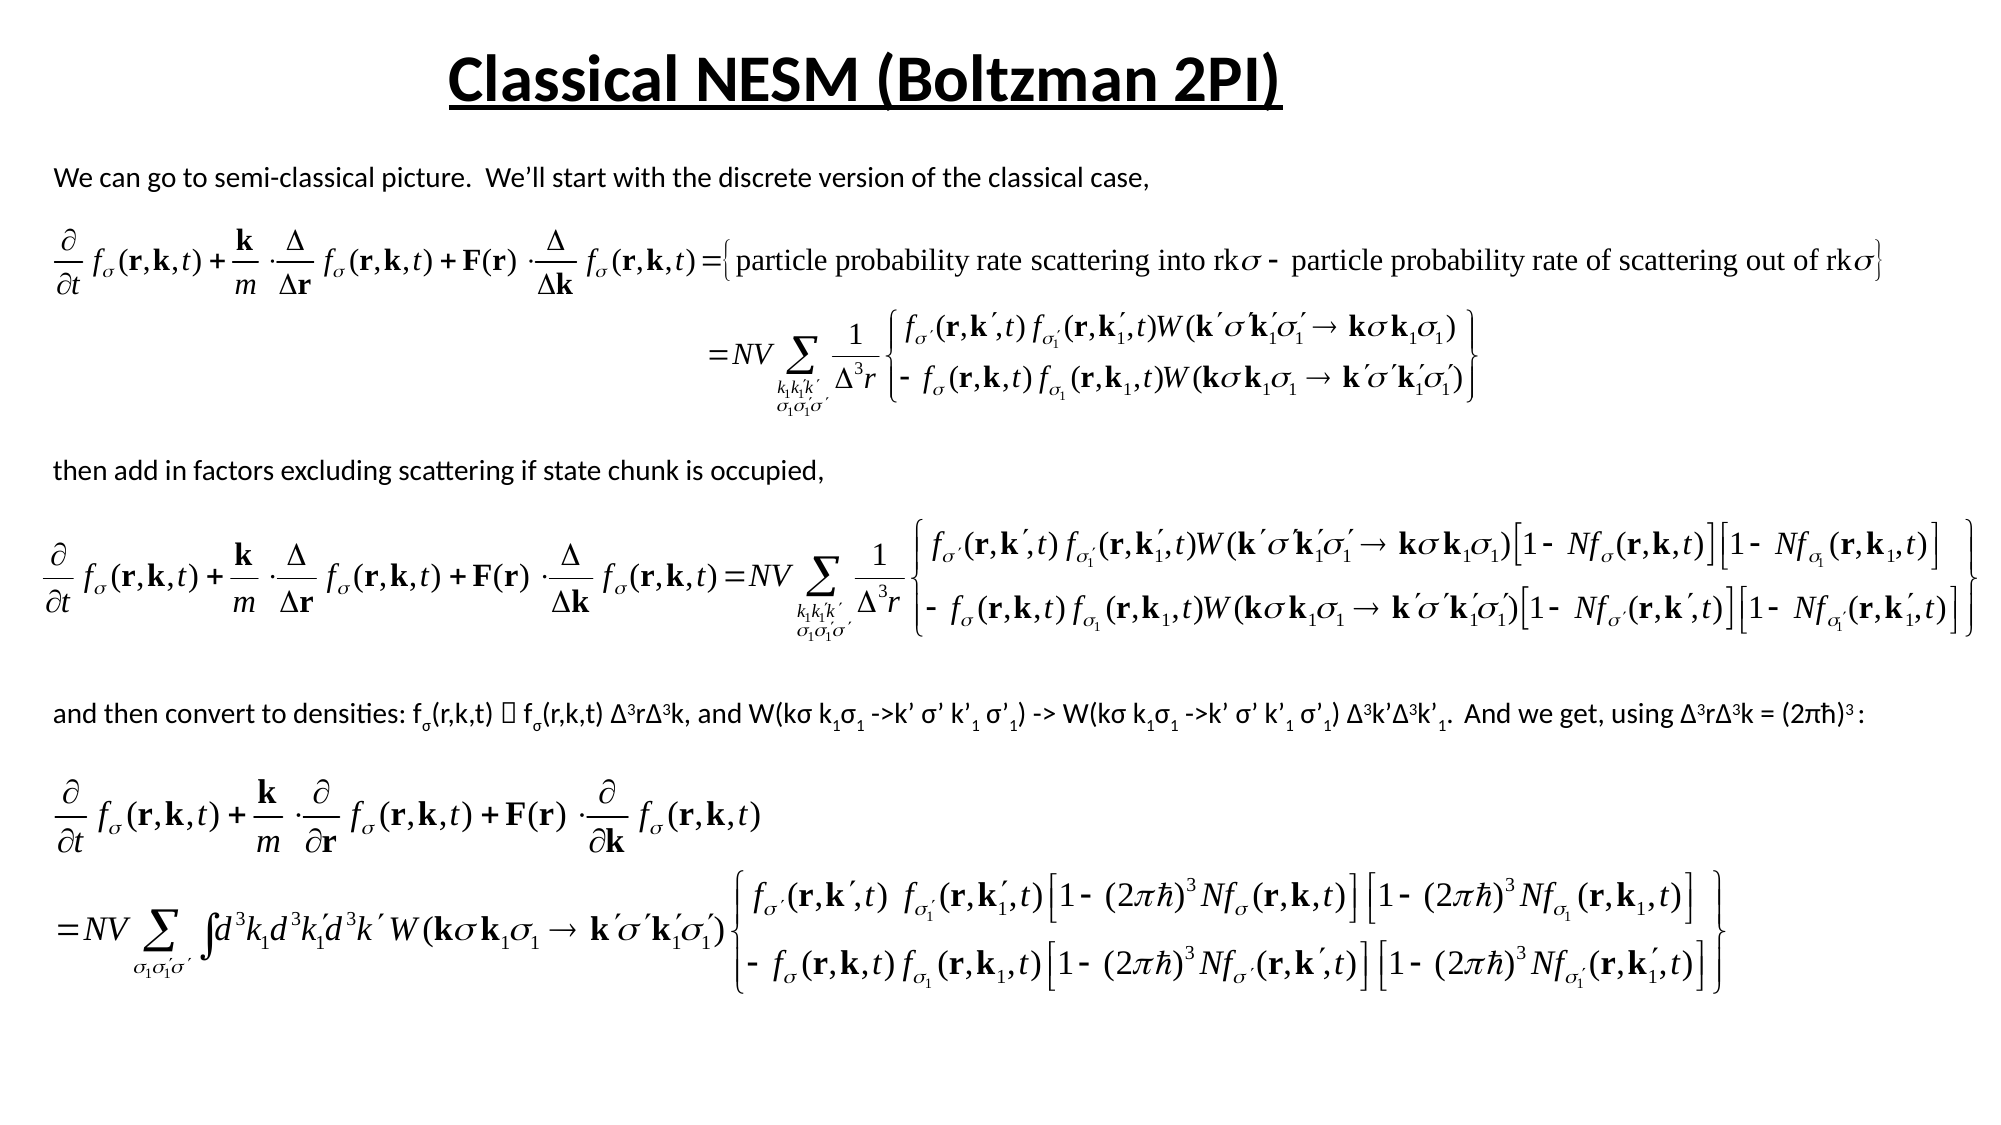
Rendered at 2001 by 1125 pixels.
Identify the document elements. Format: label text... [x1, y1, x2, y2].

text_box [49, 771, 1733, 1001]
text_box then add in factors excluding scattering if state chunk is occupied, [38, 443, 991, 494]
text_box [38, 513, 1984, 649]
text_box We can go to semi-classical picture. We’ll start with the discrete version of the classical case, [38, 151, 1854, 202]
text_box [49, 221, 1894, 422]
text_box Classical NESM (Boltzman 2PI) [433, 26, 1320, 122]
text_box and then convert to densities: fσ(r,k,t)  fσ(r,k,t) Δ3rΔ3k, and W(kσ k1σ1 ->k’ σ’ k’1 σ’1) -> W(kσ k1σ1 ->k’ σ’ k’1 σ’1) Δ3k’Δ3k’1. And we get, using Δ3rΔ3k = (2πħ)3 : [38, 687, 1935, 742]
